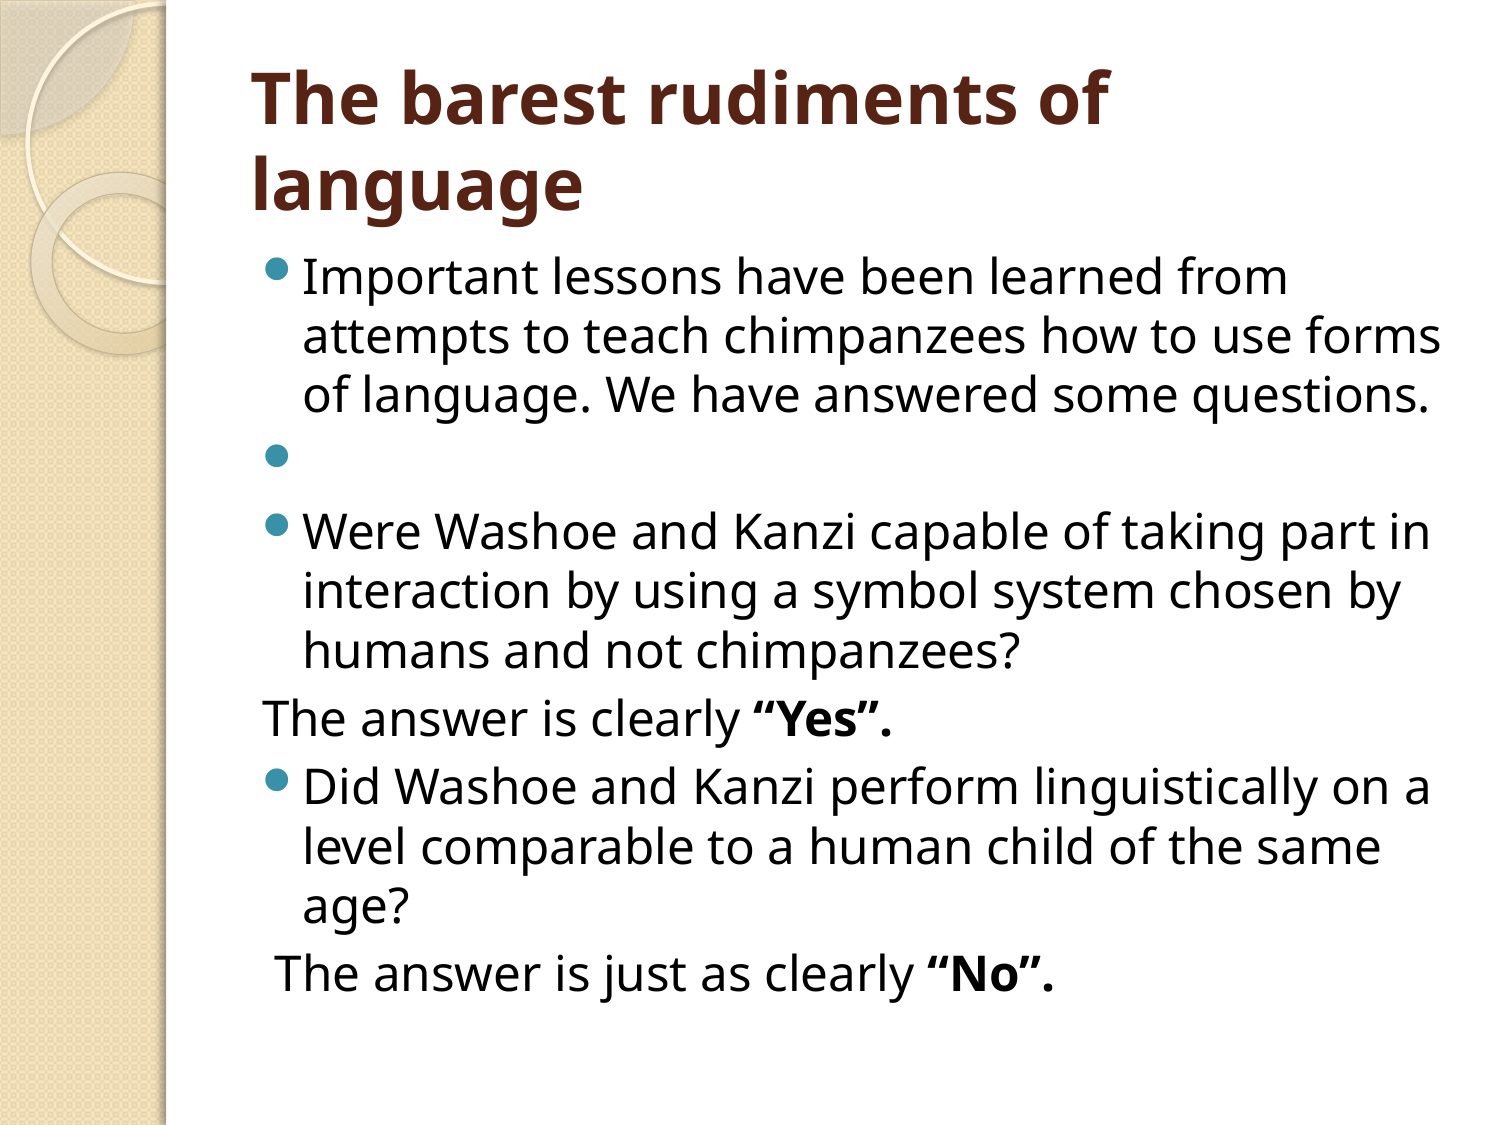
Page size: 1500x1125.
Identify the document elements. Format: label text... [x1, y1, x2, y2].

title The barest rudiments of language [235, 45, 1466, 233]
list Important lessons have been learned from attempts to teach chimpanzees how to use forms of language. We have answered some questions. Were Washoe and Kanzi capable of taking part in interaction by using a symbol system chosen by humans and not chimpanzees? The answer is clearly “Yes”. Did Washoe and Kanzi perform linguistically on a level comparable to a human child of the same age? The answer is just as clearly “No”. [235, 237, 1466, 1025]
